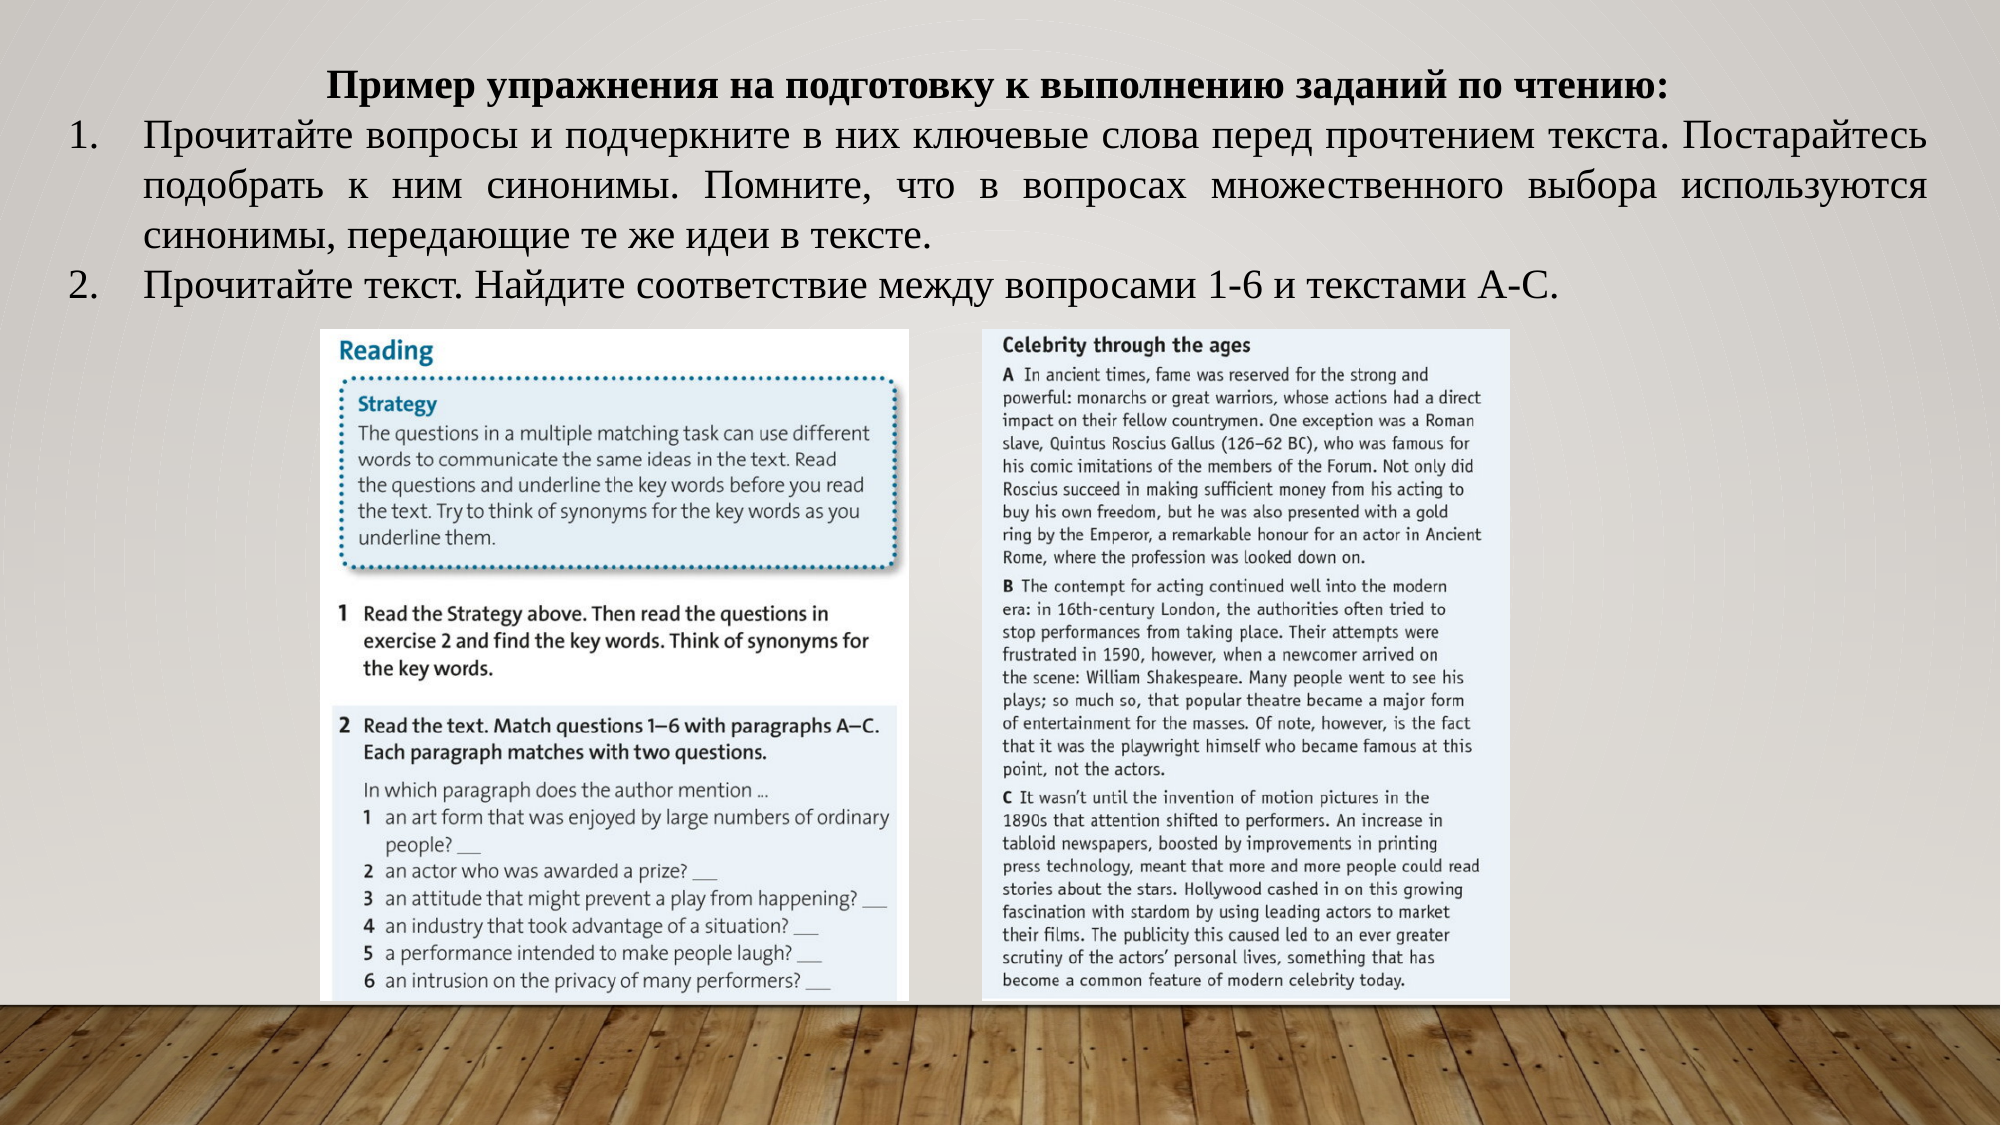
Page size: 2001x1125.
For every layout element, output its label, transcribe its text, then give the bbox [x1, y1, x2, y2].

picture [320, 329, 909, 1002]
picture [982, 329, 1510, 1002]
picture [0, 1005, 2000, 1125]
text_box Пример упражнения на подготовку к выполнению заданий по чтению: Прочитайте вопросы и подчеркните в них ключевые слова перед прочтением текста. Постарайтесь подобрать к ним синонимы. Помните, что в вопросах множественного выбора используются синонимы, передающие те же идеи в тексте. Прочитайте текст. Найдите соответствие между вопросами 1-6 и текстами А-С. [53, 49, 1943, 509]
